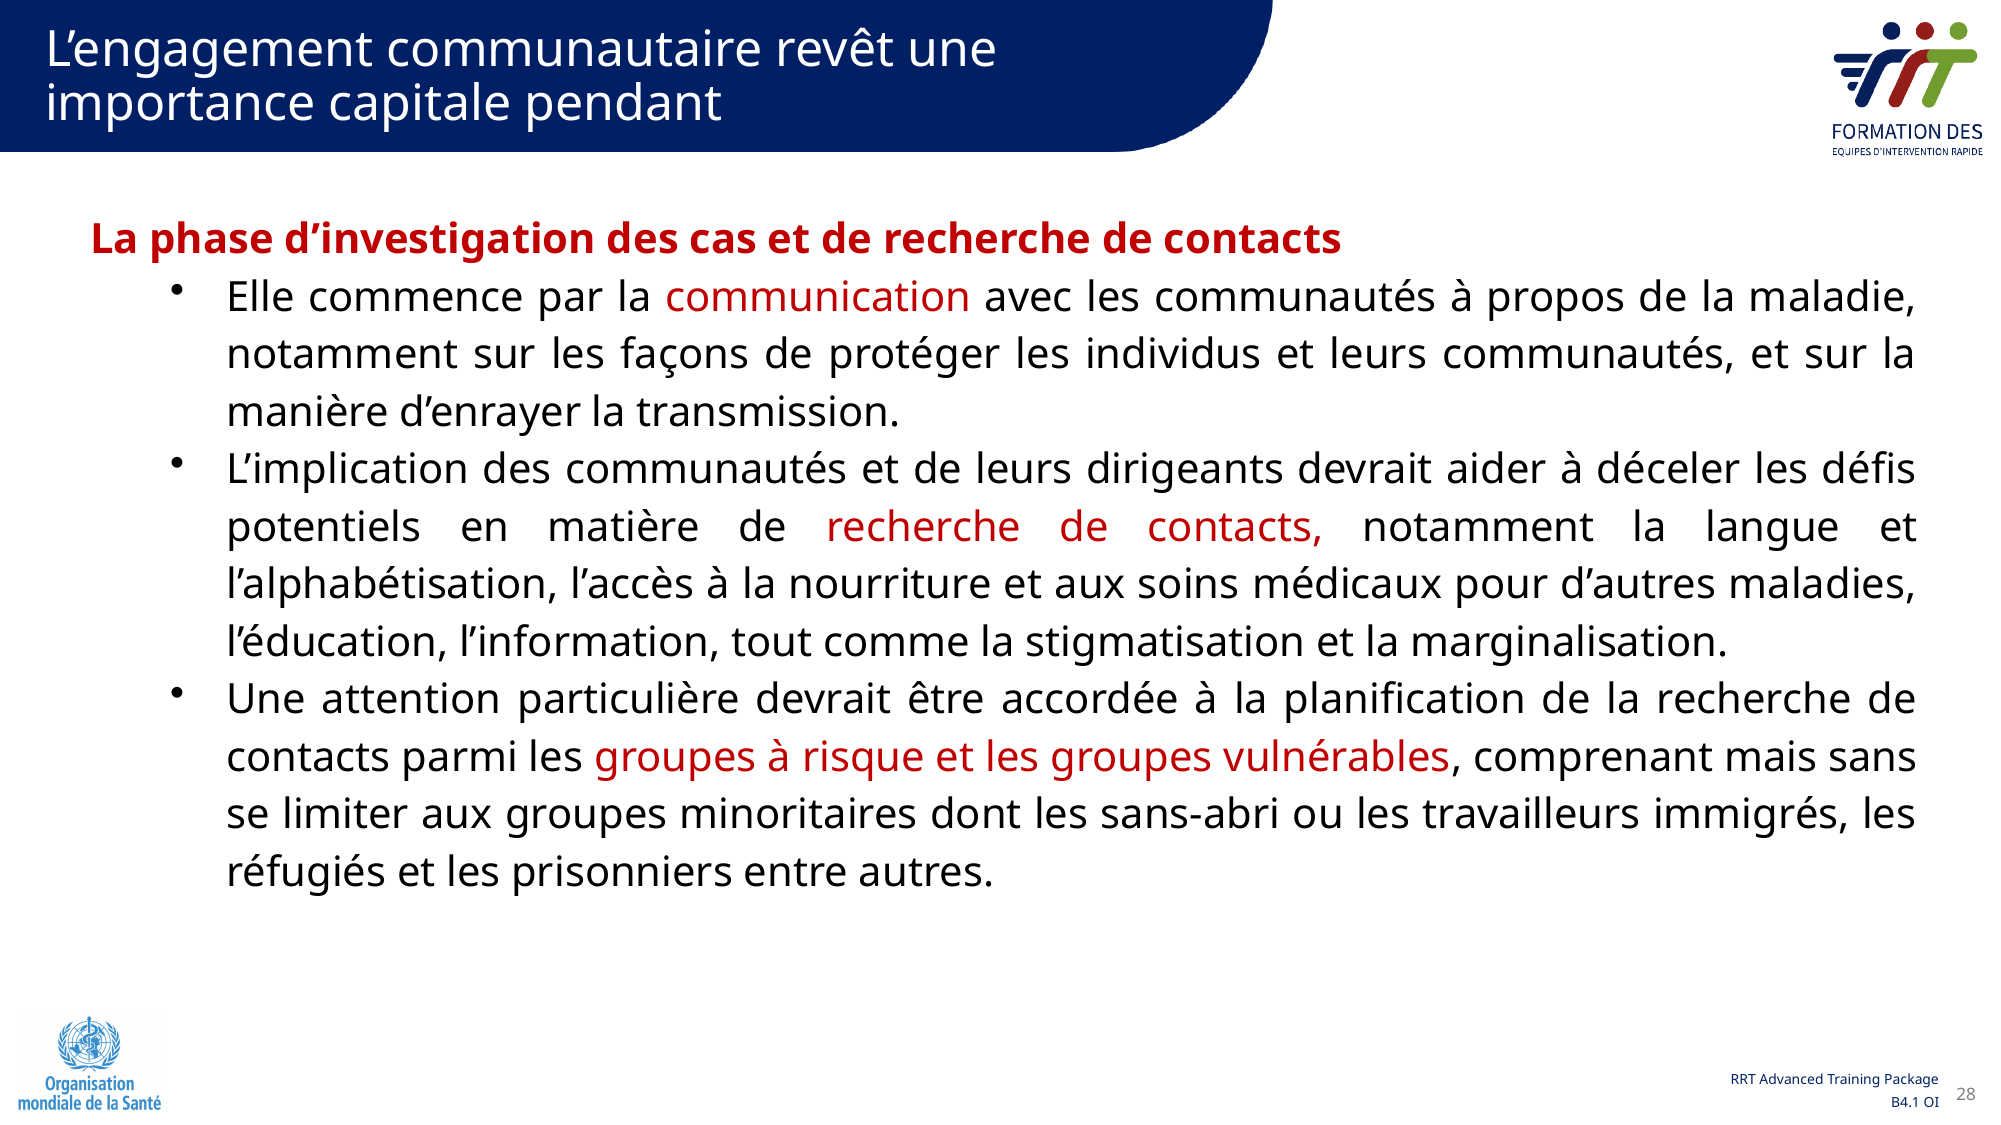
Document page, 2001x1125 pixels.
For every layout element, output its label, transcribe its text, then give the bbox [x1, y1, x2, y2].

list La phase d’investigation des cas et de recherche de contacts Elle commence par la communication avec les communautés à propos de la maladie, notamment sur les façons de protéger les individus et leurs communautés, et sur la manière d’enrayer la transmission. L’implication des communautés et de leurs dirigeants devrait aider à déceler les défis potentiels en matière de recherche de contacts, notamment la langue et l’alphabétisation, l’accès à la nourriture et aux soins médicaux pour d’autres maladies, l’éducation, l’information, tout comme la stigmatisation et la marginalisation. Une attention particulière devrait être accordée à la planification de la recherche de contacts parmi les groupes à risque et les groupes vulnérables, comprenant mais sans se limiter aux groupes minoritaires dont les sans-abri ou les travailleurs immigrés, les réfugiés et les prisonniers entre autres. [57, 204, 1934, 969]
picture [17, 1015, 162, 1111]
title L’engagement communautaire revêt une importance capitale pendant [29, 17, 1035, 137]
picture [1832, 21, 1983, 157]
picture [0, 0, 1273, 152]
